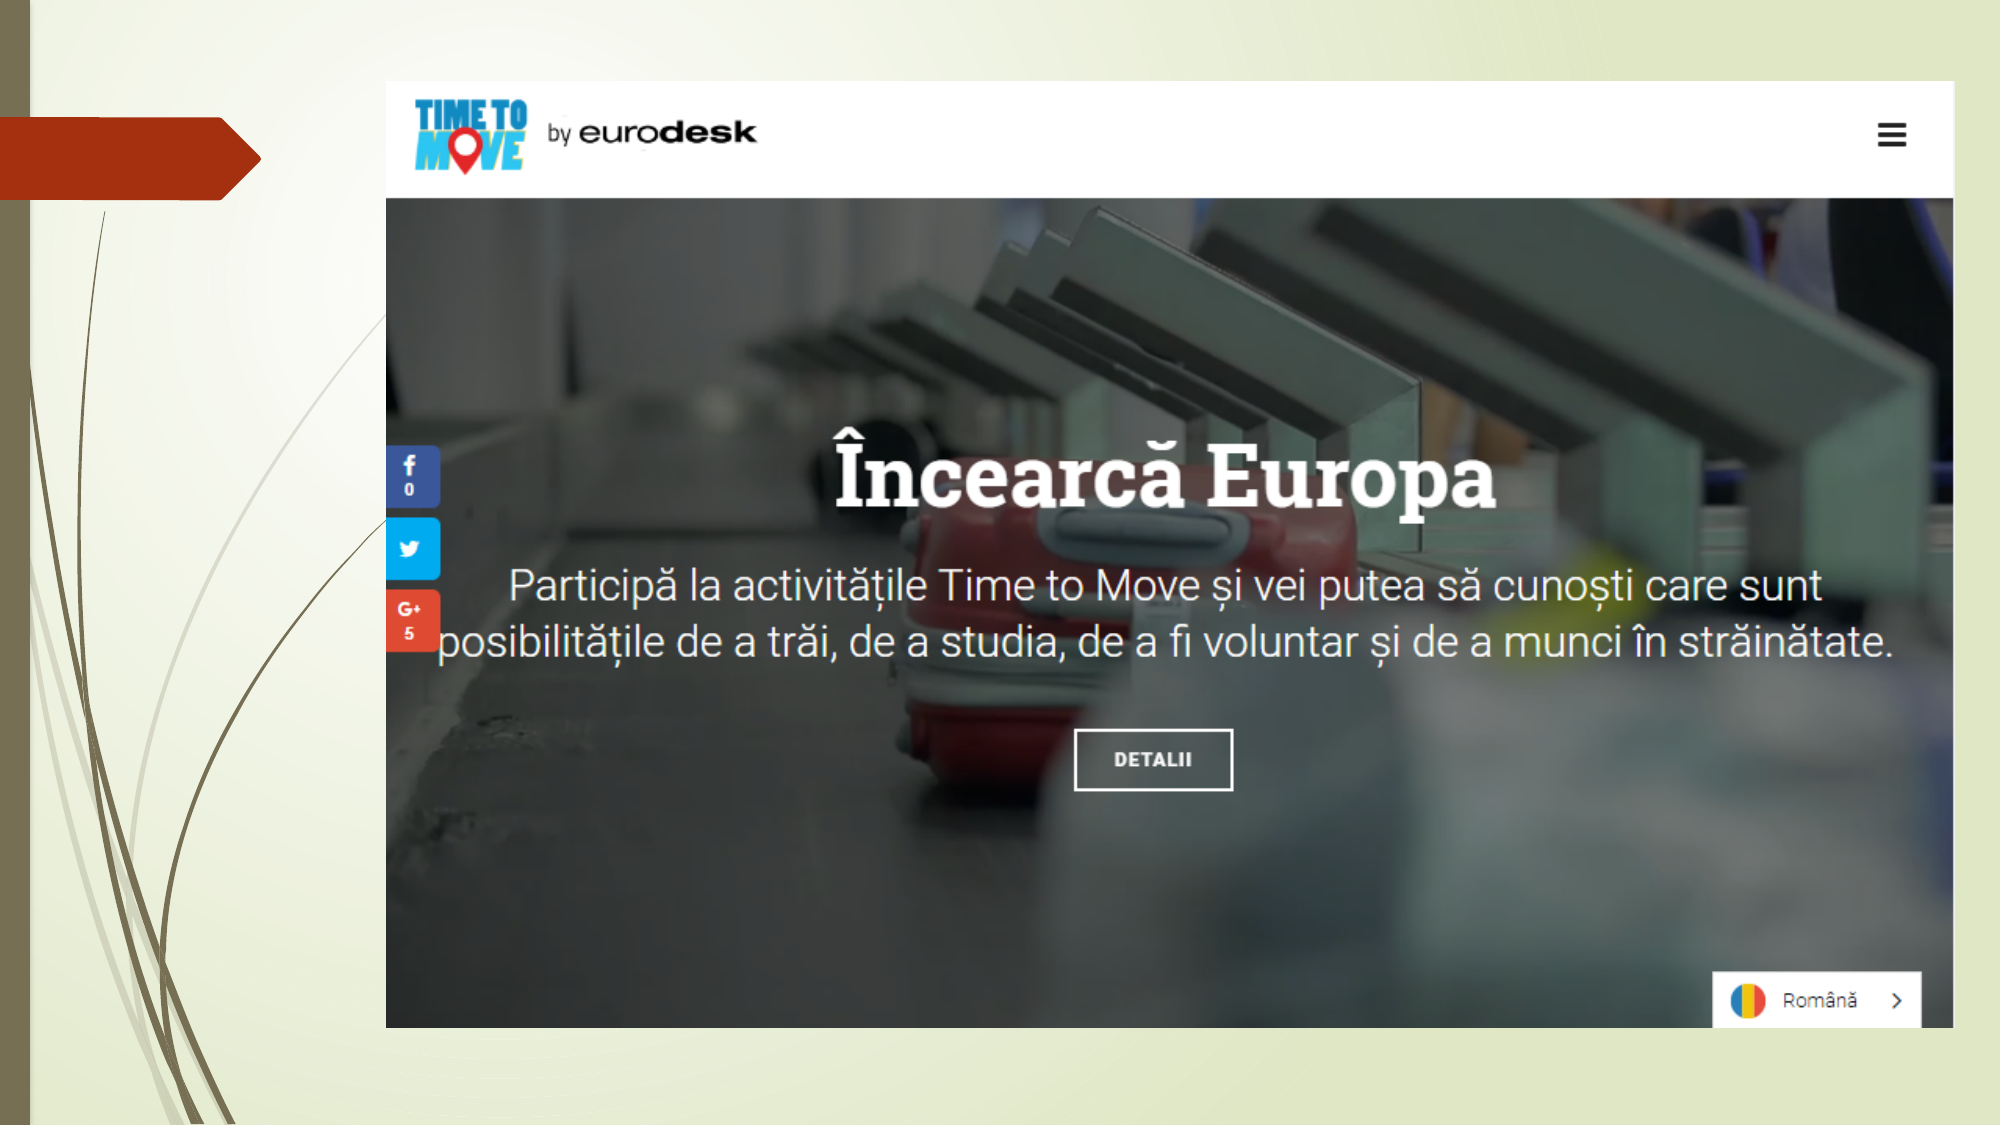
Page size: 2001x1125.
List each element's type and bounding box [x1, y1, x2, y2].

picture [400, 541, 419, 557]
picture [386, 81, 1955, 1028]
